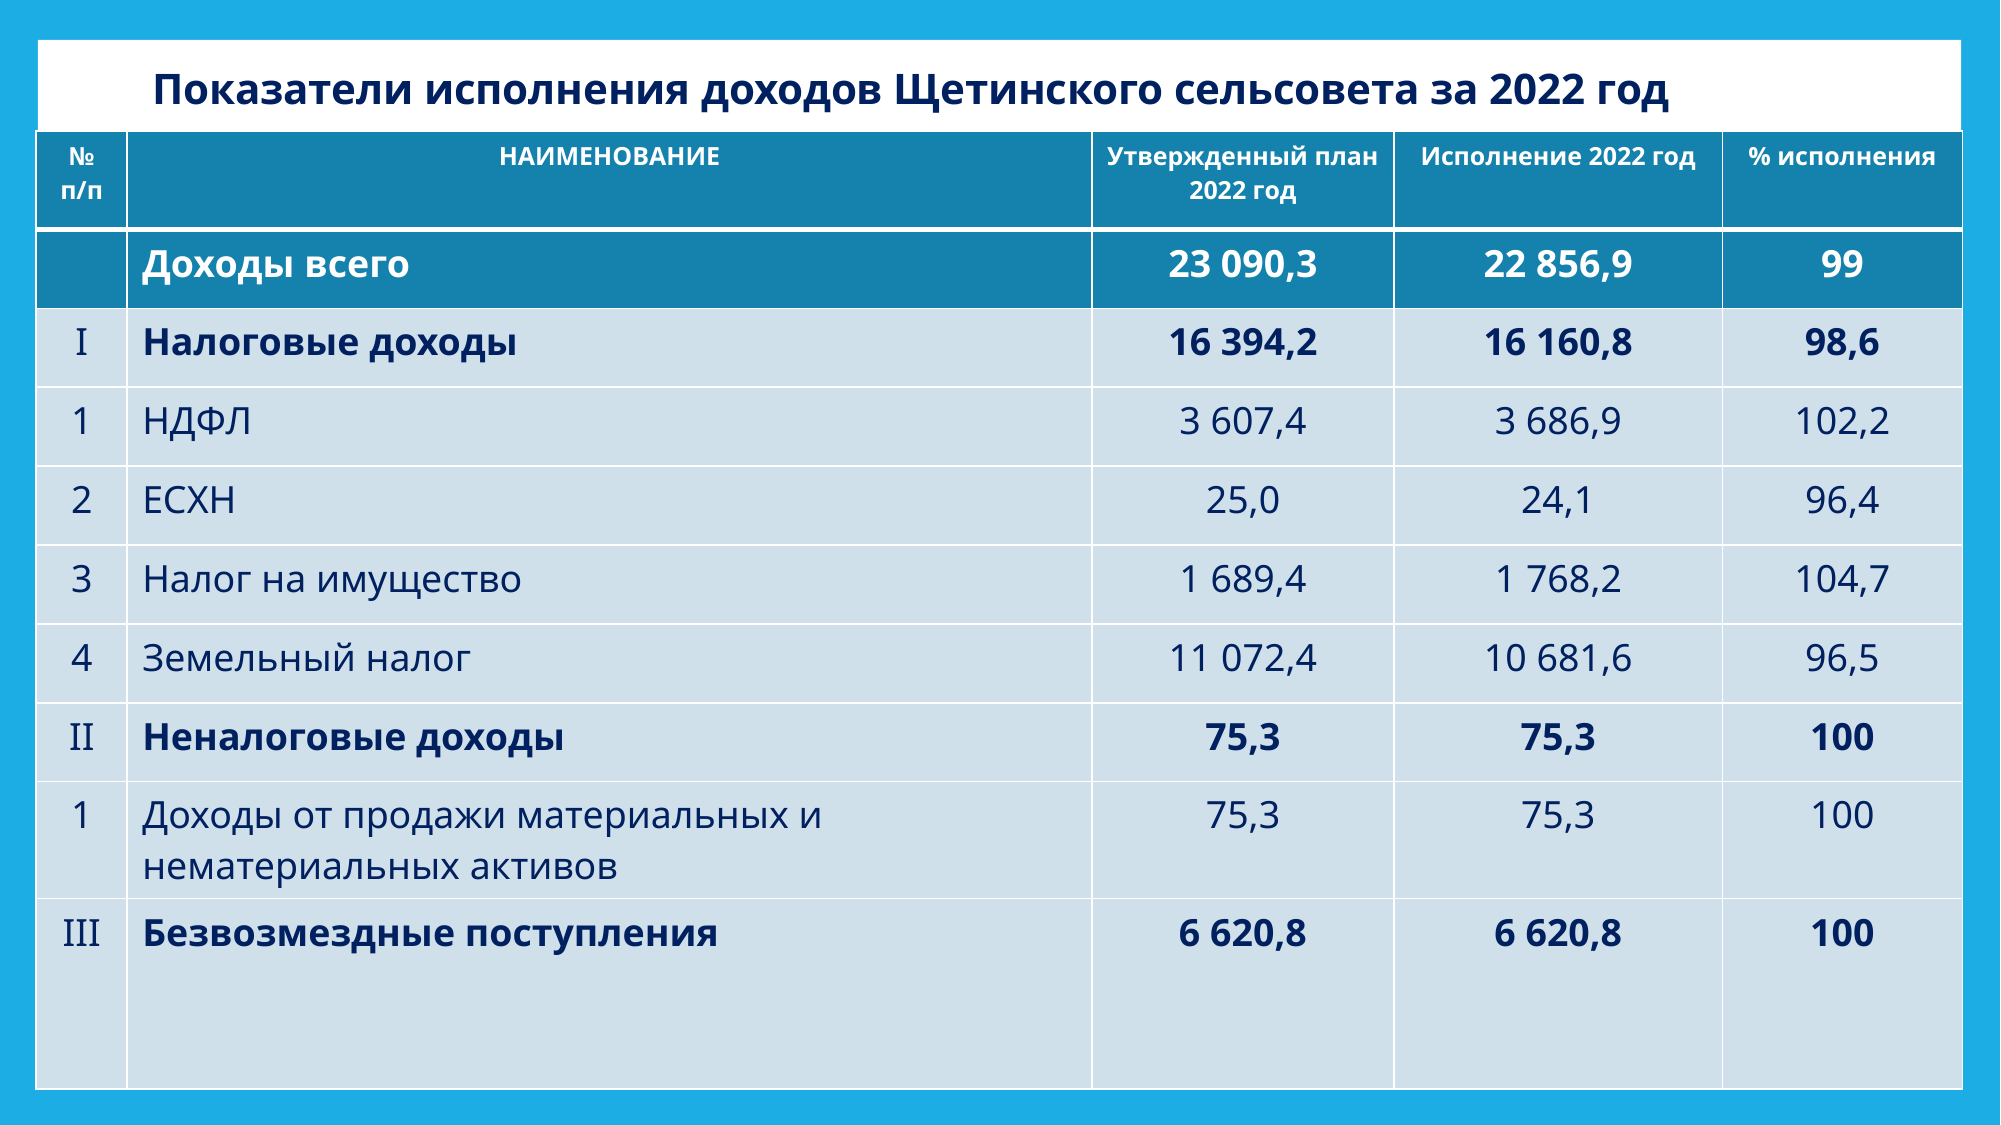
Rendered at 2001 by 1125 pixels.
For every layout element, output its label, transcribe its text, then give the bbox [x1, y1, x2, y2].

table_cell Неналоговые доходы [128, 704, 1091, 781]
table_cell 23 090,3 [1093, 232, 1393, 308]
table_cell Налоговые доходы [128, 309, 1091, 386]
table_cell 3 [37, 546, 126, 623]
table_cell 75,3 [1093, 704, 1393, 781]
table_cell 1 [37, 782, 126, 898]
table_cell 75,3 [1395, 782, 1722, 898]
table_cell Доходы от продажи материальных и нематериальных активов [128, 782, 1091, 898]
table_cell 100 [1723, 782, 1962, 898]
table_cell Налог на имущество [128, 546, 1091, 623]
table_cell 10 681,6 [1395, 625, 1722, 702]
table_header № п/п [37, 132, 126, 227]
table_header НАИМЕНОВАНИЕ [128, 132, 1091, 227]
table_cell 16 160,8 [1395, 309, 1722, 386]
table_cell 25,0 [1093, 467, 1393, 544]
table_header Исполнение 2022 год [1395, 132, 1722, 227]
table_cell 75,3 [1395, 704, 1722, 781]
table_cell 1 768,2 [1395, 546, 1722, 623]
table_cell 22 856,9 [1395, 232, 1722, 308]
table_cell 4 [37, 625, 126, 702]
table_cell Доходы всего [128, 232, 1091, 308]
table_cell 6 620,8 [1395, 899, 1722, 1088]
table_cell 2 [37, 467, 126, 544]
table_cell 96,4 [1723, 467, 1962, 544]
table_cell 1 [37, 388, 126, 465]
table_cell 98,6 [1723, 309, 1962, 386]
table_header % исполнения [1723, 132, 1962, 227]
table_cell 99 [1723, 232, 1962, 308]
table_cell 75,3 [1093, 782, 1393, 898]
table_cell [37, 232, 126, 308]
table_cell 6 620,8 [1093, 899, 1393, 1088]
table_cell I [37, 309, 126, 386]
table_cell 24,1 [1395, 467, 1722, 544]
table_header Утвержденный план 2022 год [1093, 132, 1393, 227]
title Показатели исполнения доходов Щетинского сельсовета за 2022 год [137, 50, 1882, 130]
table_cell 96,5 [1723, 625, 1962, 702]
table_cell Земельный налог [128, 625, 1091, 702]
table_cell III [37, 899, 126, 1088]
table_cell 16 394,2 [1093, 309, 1393, 386]
table_cell 11 072,4 [1093, 625, 1393, 702]
table_cell II [37, 704, 126, 781]
table_cell Безвозмездные поступления [128, 899, 1091, 1088]
table_cell 1 689,4 [1093, 546, 1393, 623]
table_cell 100 [1723, 704, 1962, 781]
table_cell ЕСХН [128, 467, 1091, 544]
table_cell 102,2 [1723, 388, 1962, 465]
table_cell 100 [1723, 899, 1962, 1088]
table_cell 3 686,9 [1395, 388, 1722, 465]
table_cell 3 607,4 [1093, 388, 1393, 465]
table_cell 104,7 [1723, 546, 1962, 623]
table_cell НДФЛ [128, 388, 1091, 465]
